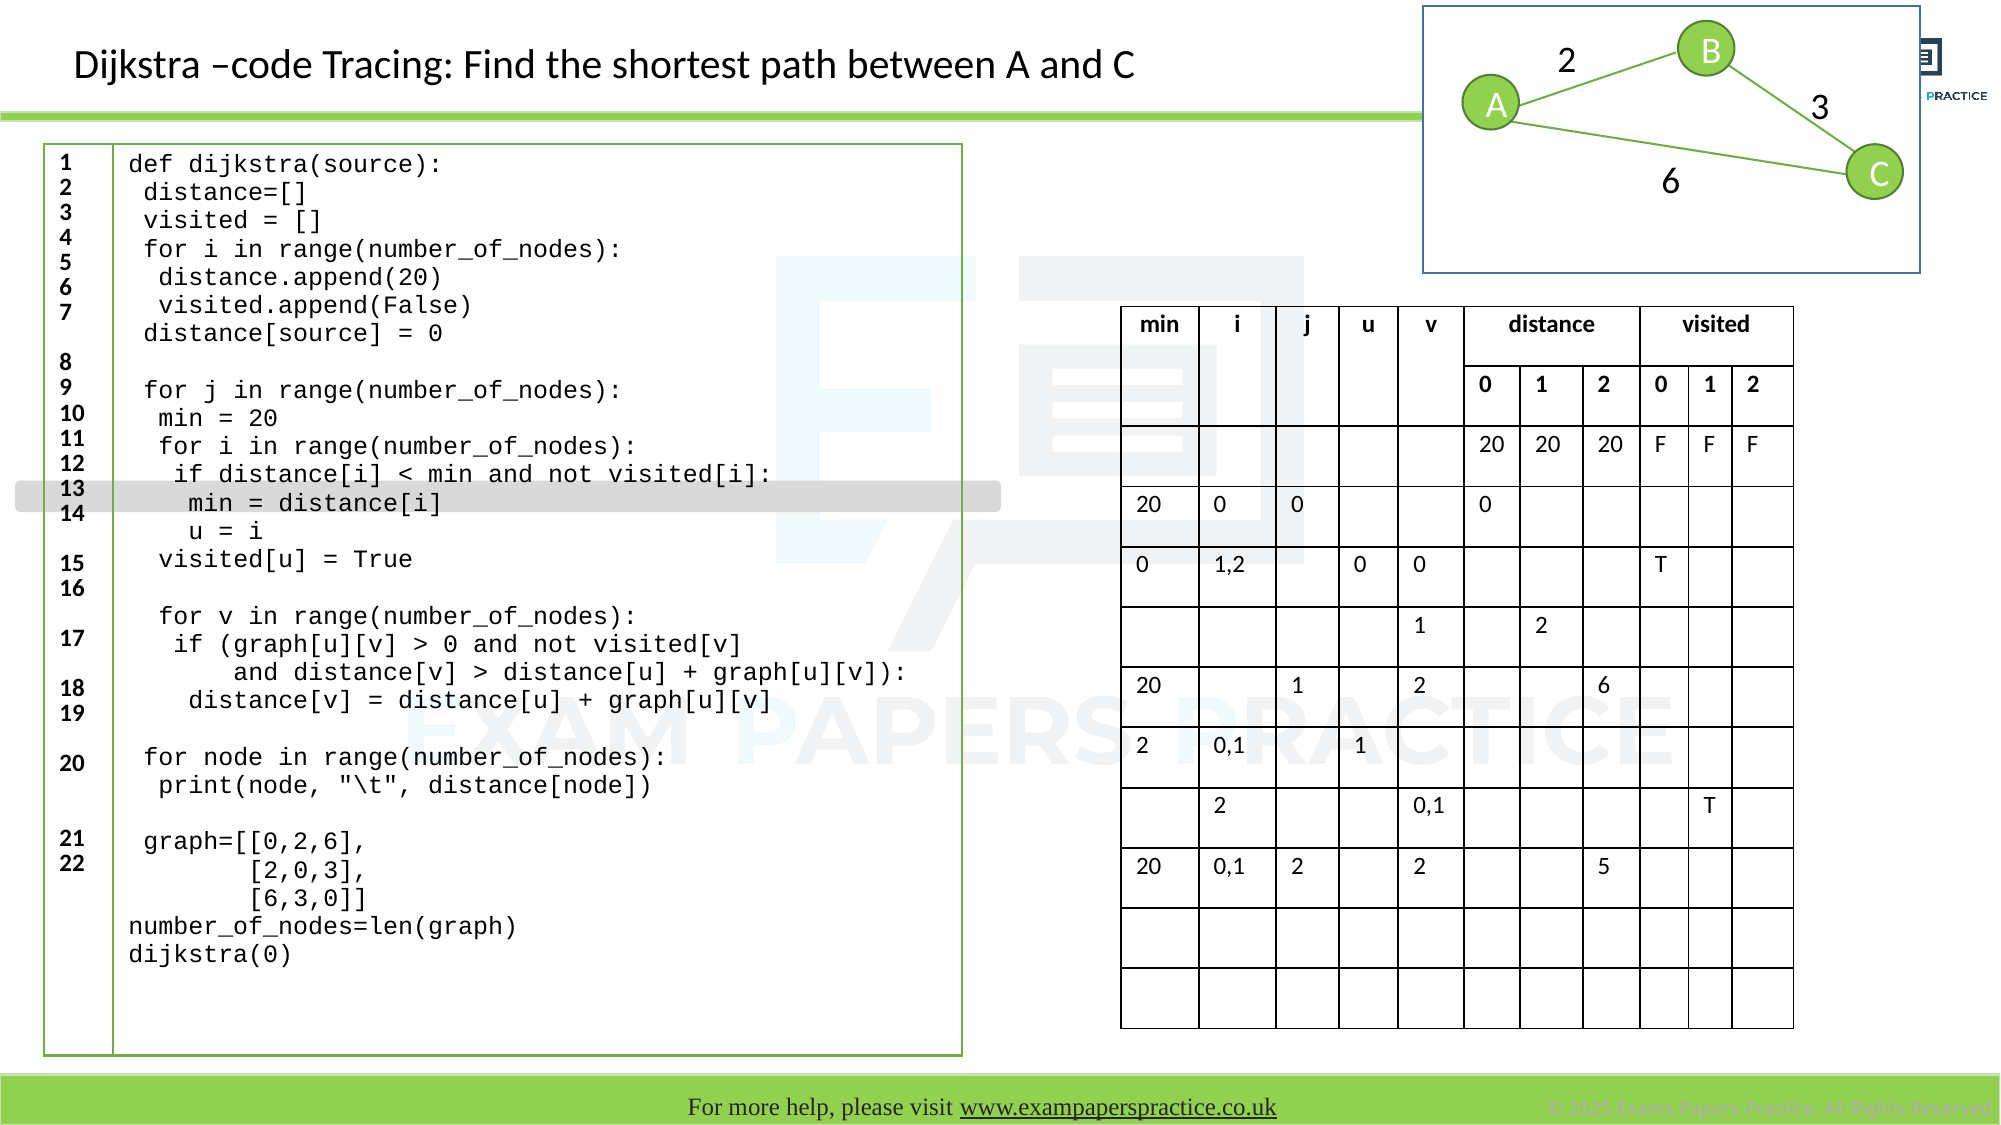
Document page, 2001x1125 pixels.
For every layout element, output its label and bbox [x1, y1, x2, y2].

table_cell [1122, 789, 1198, 847]
table_cell [1641, 487, 1688, 546]
table_cell [1399, 789, 1463, 847]
table_cell [1521, 608, 1582, 666]
table_cell [1521, 909, 1582, 967]
table_cell [1340, 668, 1397, 726]
table_cell [1584, 728, 1639, 787]
text_box [14, 480, 43, 513]
table_cell [1521, 668, 1582, 726]
table_cell [1200, 728, 1275, 787]
text_box [963, 480, 1002, 513]
table_cell [1584, 668, 1639, 726]
table_cell [1200, 668, 1275, 726]
table_cell [1733, 668, 1793, 726]
table_cell [1689, 608, 1731, 666]
table_cell [1521, 789, 1582, 847]
table_cell [1340, 849, 1397, 907]
table_header [1399, 307, 1463, 425]
table_cell [1122, 548, 1198, 606]
table_cell [1340, 909, 1397, 967]
table_cell [1584, 427, 1639, 486]
table_cell [1733, 548, 1793, 606]
table_cell [1733, 909, 1793, 967]
table_cell [1584, 608, 1639, 666]
table_cell [1641, 728, 1688, 787]
table_cell [1465, 487, 1519, 546]
table_cell [1641, 909, 1688, 967]
table_cell [1200, 548, 1275, 606]
table_cell [1733, 969, 1793, 1028]
table_cell [1465, 608, 1519, 666]
table_cell [1465, 969, 1519, 1028]
table_cell [1641, 608, 1688, 666]
table_cell [1521, 728, 1582, 787]
table_cell [1399, 487, 1463, 546]
table_cell [1521, 849, 1582, 907]
table_cell [1200, 909, 1275, 967]
table_cell [1689, 849, 1731, 907]
table_cell [1641, 548, 1688, 606]
table_cell [1584, 969, 1639, 1028]
table_cell [1399, 728, 1463, 787]
table_cell [1277, 909, 1338, 967]
table_cell [1399, 969, 1463, 1028]
table_cell [1122, 487, 1198, 546]
table_header [1200, 307, 1275, 425]
table_cell [1465, 367, 1519, 425]
table_cell [1641, 668, 1688, 726]
table_cell [1399, 427, 1463, 486]
table_cell [1277, 969, 1338, 1028]
table_cell [1277, 548, 1338, 606]
table_cell [1689, 728, 1731, 787]
table_cell [1465, 728, 1519, 787]
table_cell [1584, 548, 1639, 606]
table_cell [1465, 427, 1519, 486]
table_cell [1277, 487, 1338, 546]
text_box [1422, 5, 1921, 274]
table_cell [1641, 789, 1688, 847]
table_cell [1200, 789, 1275, 847]
table_cell [1122, 849, 1198, 907]
table_cell [1521, 969, 1582, 1028]
table_cell [1689, 668, 1731, 726]
table_cell [1465, 548, 1519, 606]
table_cell [1277, 849, 1338, 907]
table_cell [1584, 487, 1639, 546]
table_cell [1733, 367, 1793, 425]
table_cell [1122, 909, 1198, 967]
table_cell [1733, 789, 1793, 847]
table_cell [1584, 849, 1639, 907]
table_cell [1689, 969, 1731, 1028]
table_cell [1277, 608, 1338, 666]
table_cell [1200, 849, 1275, 907]
table_header [1277, 307, 1338, 425]
table_cell [1465, 849, 1519, 907]
table_cell [1399, 909, 1463, 967]
table_cell [1689, 427, 1731, 486]
table_cell [1277, 668, 1338, 726]
table_cell [1277, 728, 1338, 787]
table_cell [1340, 608, 1397, 666]
table_header [1122, 307, 1198, 425]
table_cell [1340, 487, 1397, 546]
table_cell [1689, 789, 1731, 847]
table_cell [1200, 487, 1275, 546]
table_cell [1340, 969, 1397, 1028]
table_header [1641, 307, 1793, 365]
table_cell [1465, 668, 1519, 726]
table_cell [1733, 849, 1793, 907]
table_cell [1340, 789, 1397, 847]
table_cell [1689, 367, 1731, 425]
table_cell [1584, 367, 1639, 425]
table_cell [1277, 789, 1338, 847]
table_cell [1521, 548, 1582, 606]
table_cell [1340, 427, 1397, 486]
table_cell [1733, 728, 1793, 787]
table_cell [1641, 367, 1688, 425]
table_cell [1200, 969, 1275, 1028]
table_header [114, 145, 961, 1054]
table_cell [1641, 849, 1688, 907]
table_cell [1399, 608, 1463, 666]
table_cell [1733, 487, 1793, 546]
table_cell [1689, 548, 1731, 606]
table_cell [1340, 728, 1397, 787]
text_box [58, 29, 1152, 94]
table_cell [1277, 427, 1338, 486]
table_cell [1733, 608, 1793, 666]
table_cell [1689, 487, 1731, 546]
table_cell [1465, 789, 1519, 847]
table_cell [1521, 367, 1582, 425]
table_cell [1122, 427, 1198, 486]
table_cell [1641, 427, 1688, 486]
table_cell [1584, 789, 1639, 847]
table_header [45, 145, 112, 1054]
table_cell [1399, 668, 1463, 726]
table_cell [1399, 849, 1463, 907]
table_cell [1584, 909, 1639, 967]
table_cell [1200, 427, 1275, 486]
table_cell [1733, 427, 1793, 486]
table_cell [1122, 608, 1198, 666]
table_cell [1200, 608, 1275, 666]
table_cell [1521, 487, 1582, 546]
table_cell [1641, 969, 1688, 1028]
table_header [1465, 307, 1639, 365]
table_header [1340, 307, 1397, 425]
table_cell [1521, 427, 1582, 486]
table_cell [1340, 548, 1397, 606]
table_cell [1122, 728, 1198, 787]
table_cell [1689, 909, 1731, 967]
table_cell [1465, 909, 1519, 967]
table_cell [1122, 668, 1198, 726]
table_cell [1122, 969, 1198, 1028]
table_cell [1399, 548, 1463, 606]
